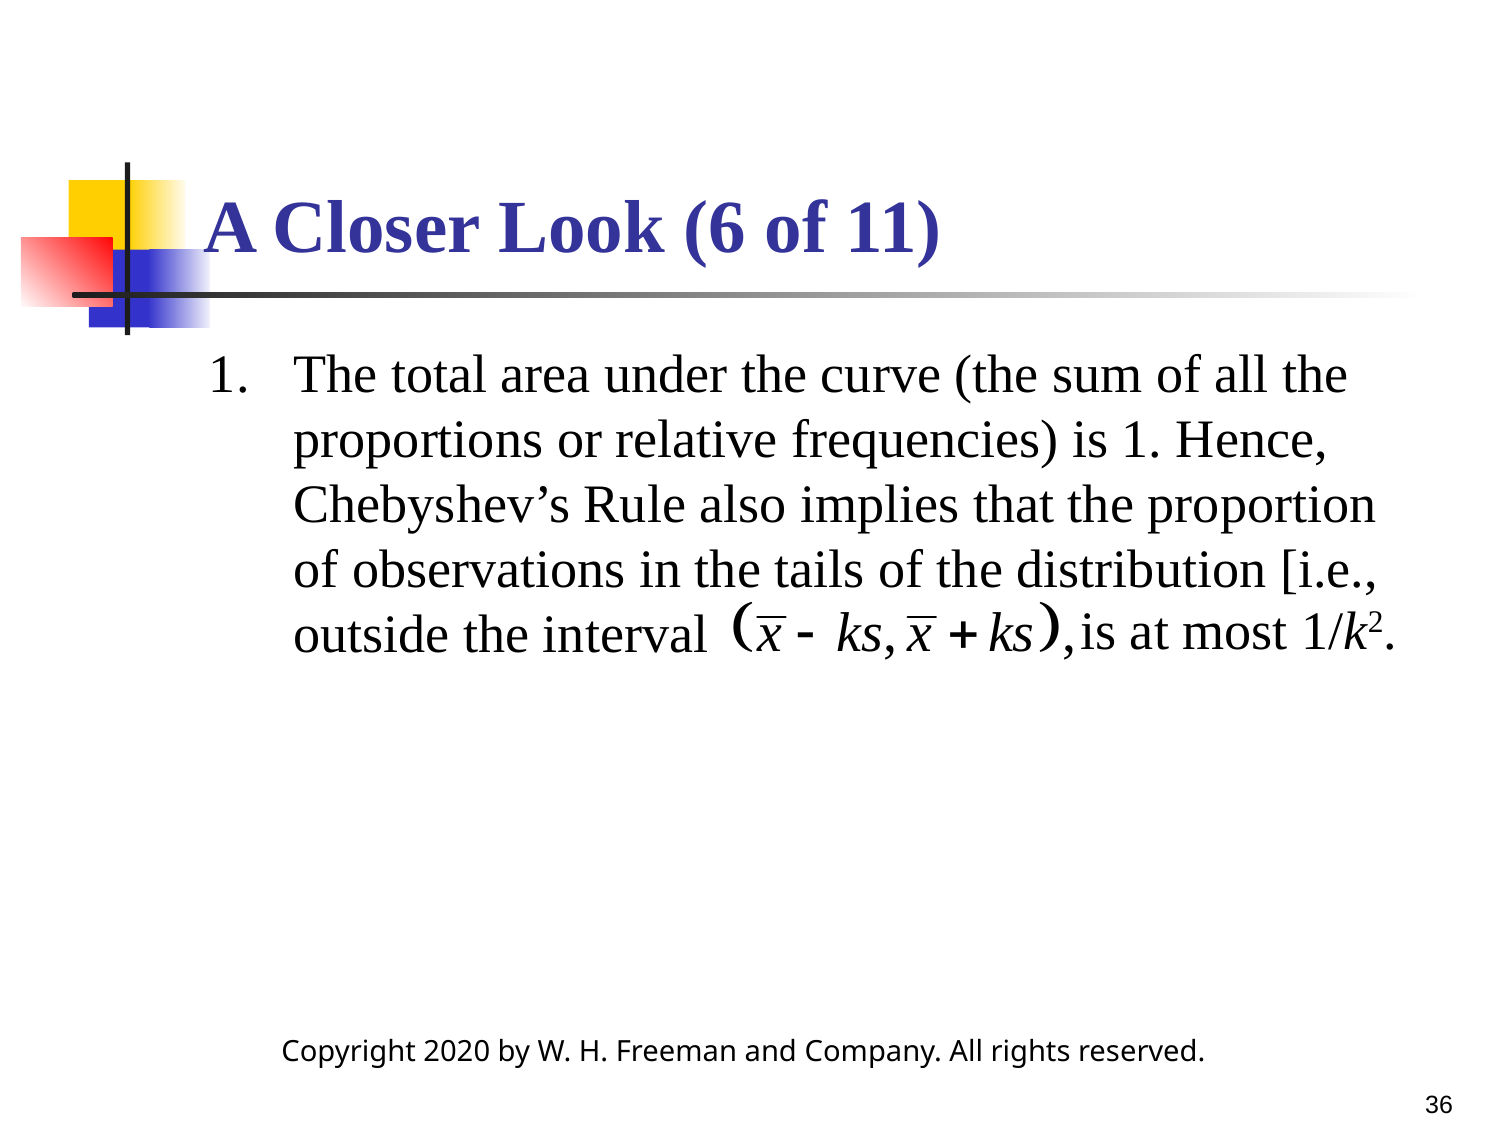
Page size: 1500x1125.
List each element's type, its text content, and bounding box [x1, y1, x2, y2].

list The total area under the curve (the sum of all the proportions or relative frequencies) is 1. Hence, Chebyshev’s Rule also implies that the proportion of observations in the tails of the distribution [i.e., outside the interval [193, 331, 1418, 675]
list is at most 1/k2. [1065, 587, 1418, 674]
title A Closer Look (6 of 11) [188, 35, 1468, 275]
picture [724, 590, 1084, 676]
